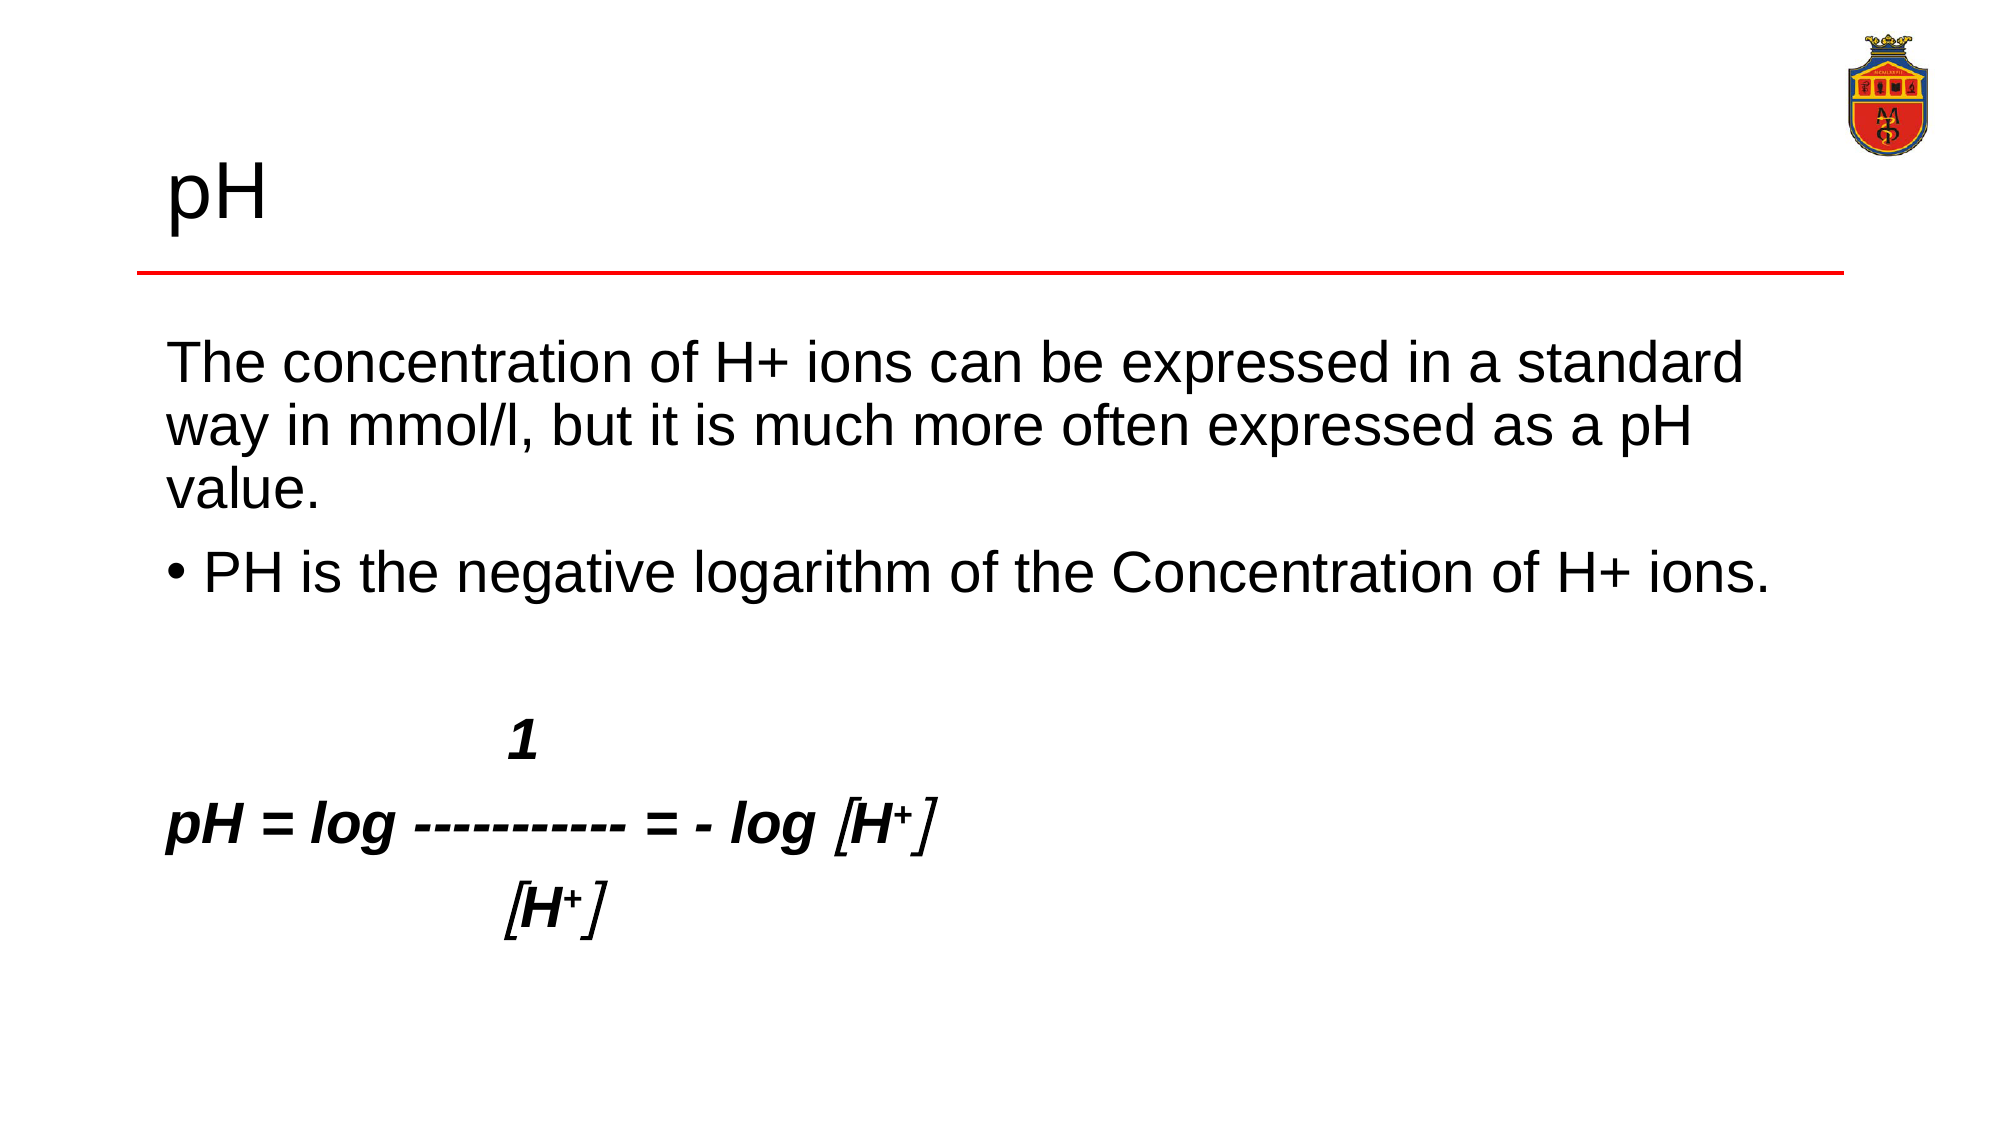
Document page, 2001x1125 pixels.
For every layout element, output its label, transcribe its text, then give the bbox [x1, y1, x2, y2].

title pH [150, 143, 1850, 244]
picture [1794, 16, 1969, 189]
list The concentration of H+ ions can be expressed in a standard way in mmol/l, but it is much more often expressed as a pH value. PH is the negative logarithm of the Concentration of H+ ions. 1 pH = log ----------- = - log H+ H+ [151, 324, 1852, 1000]
